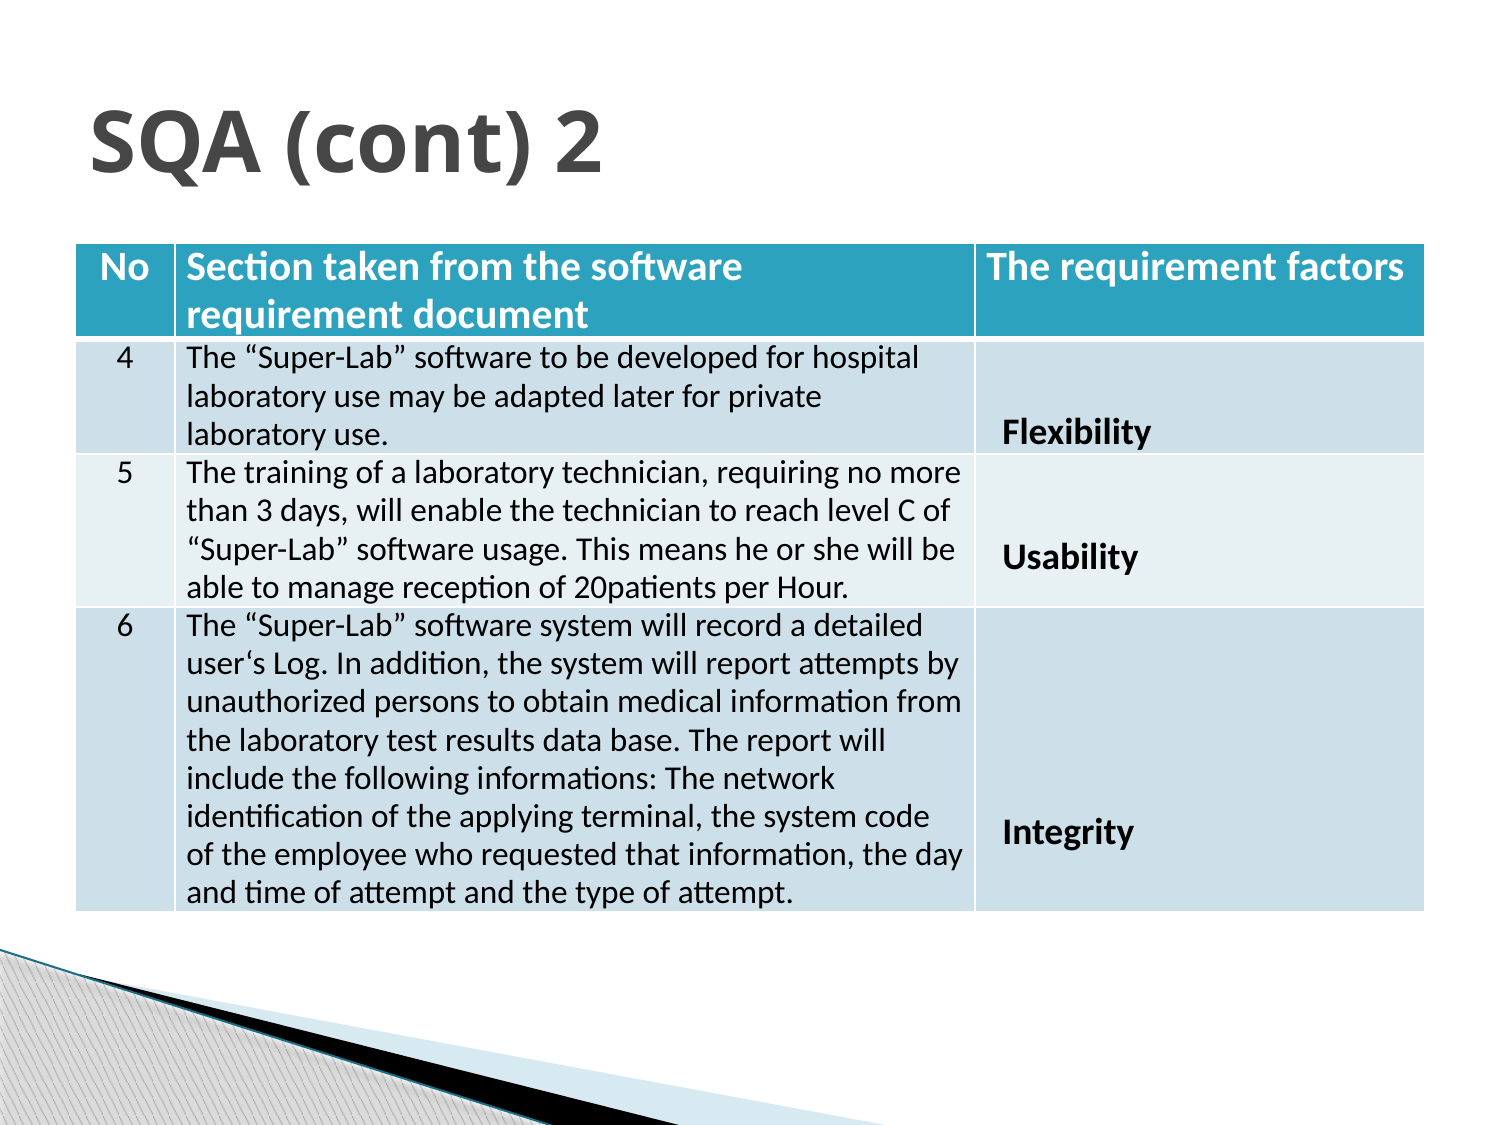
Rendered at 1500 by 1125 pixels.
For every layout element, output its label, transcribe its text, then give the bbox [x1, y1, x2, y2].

table_cell 5 [76, 455, 174, 606]
text_box Integrity [987, 799, 1250, 860]
table_cell 6 [76, 608, 174, 911]
table_cell The “Super-Lab” software to be developed for hospital laboratory use may be adapted later for private laboratory use. [176, 342, 974, 453]
table_cell The training of a laboratory technician, requiring no more than 3 days, will enable the technician to reach level C of “Super-Lab” software usage. This means he or she will be able to manage reception of 20patients per Hour. [176, 455, 974, 606]
text_box Flexibility [987, 399, 1213, 460]
table_cell [976, 608, 1424, 911]
table_cell [976, 455, 1424, 606]
table_cell [976, 342, 1424, 453]
text_box Usability [987, 524, 1250, 585]
table_header Section taken from the software requirement document [176, 244, 974, 336]
table_header The requirement factors [976, 244, 1424, 336]
table_cell The “Super-Lab” software system will record a detailed user‘s Log. In addition, the system will report attempts by unauthorized persons to obtain medical information from the laboratory test results data base. The report will include the following informations: The network identification of the applying terminal, the system code of the employee who requested that information, the day and time of attempt and the type of attempt. [176, 608, 974, 911]
table_cell 4 [76, 342, 174, 453]
table_header No [76, 244, 174, 336]
title SQA (cont) 2 [75, 45, 1425, 233]
